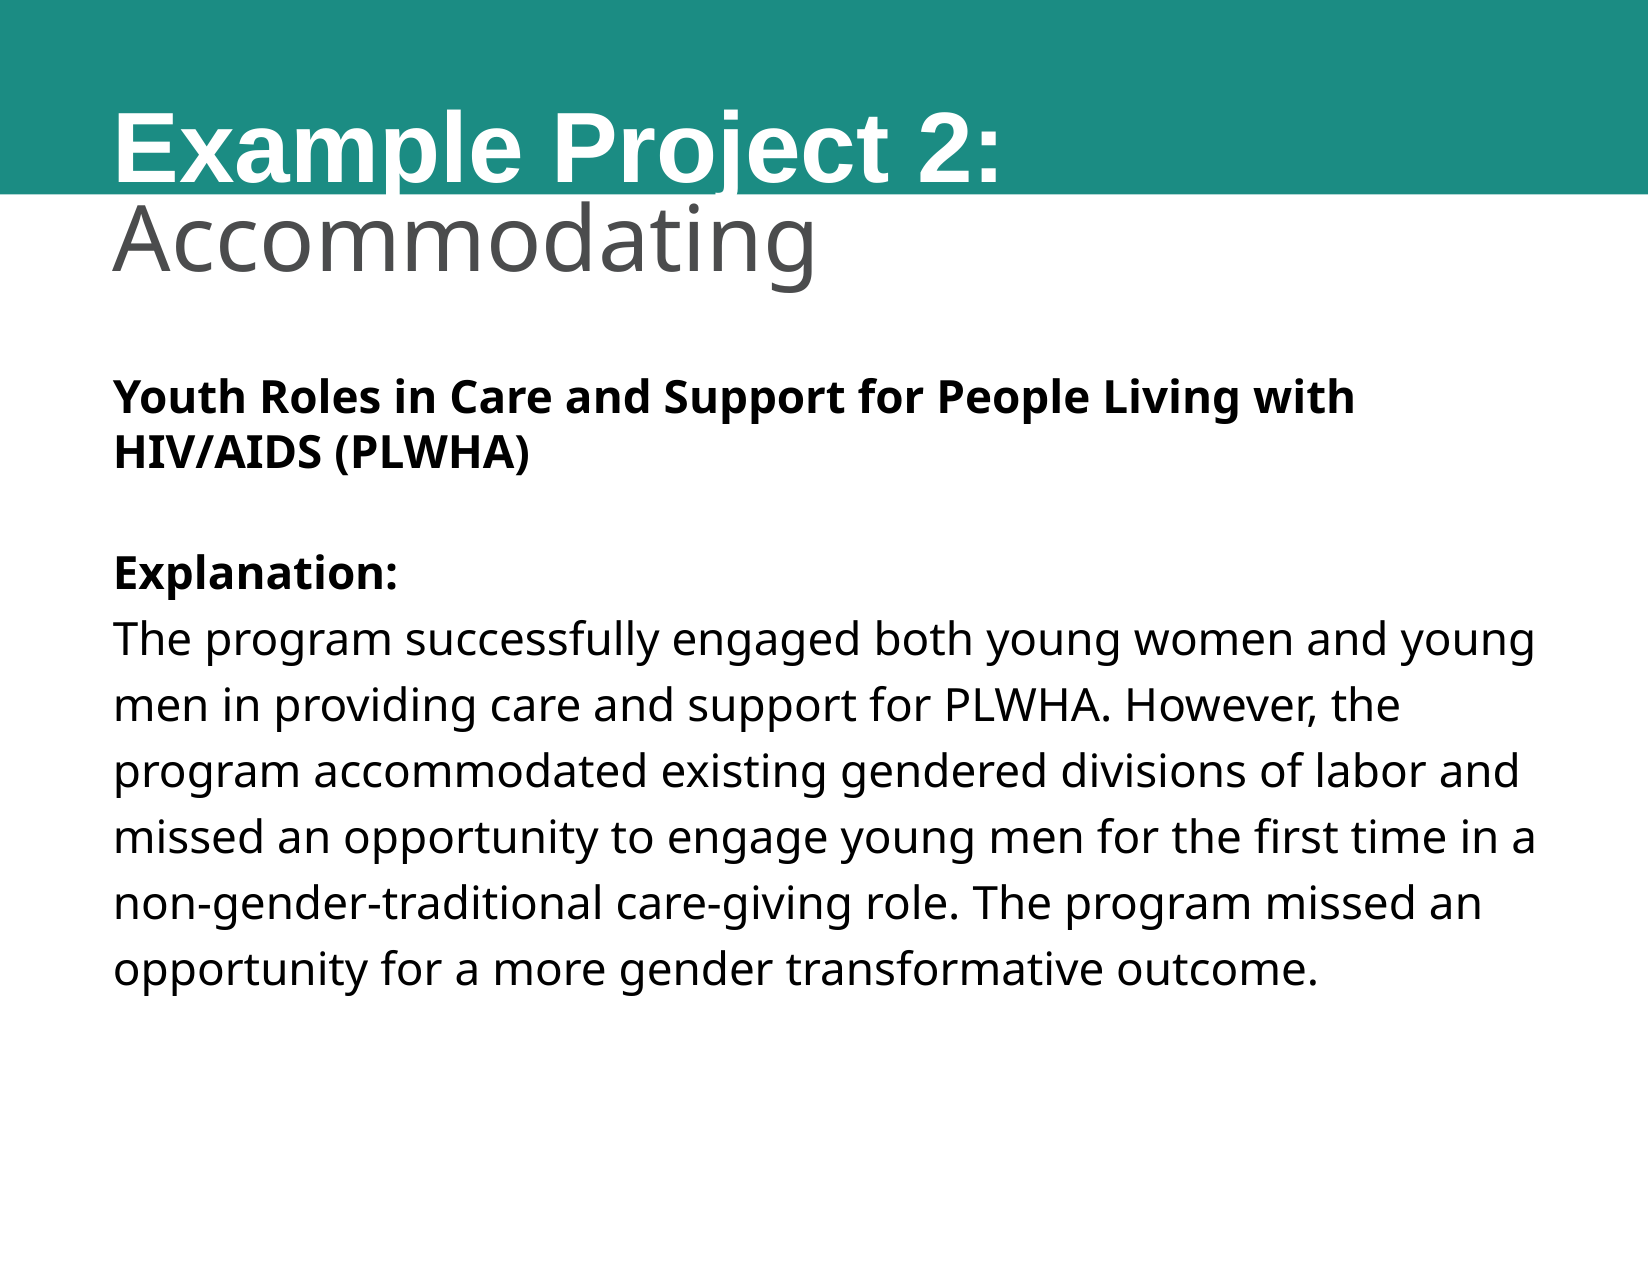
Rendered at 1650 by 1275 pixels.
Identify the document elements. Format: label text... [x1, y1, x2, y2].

list Accommodating [98, 172, 1475, 360]
list Youth Roles in Care and Support for People Living with HIV/AIDS (PLWHA) Explanation: The program successfully engaged both young women and young men in providing care and support for PLWHA. However, the program accommodated existing gendered divisions of labor and missed an opportunity to engage young men for the first time in a non-gender-traditional care-giving role. The program missed an opportunity for a more gender transformative outcome. [98, 360, 1588, 830]
title Example Project 2: [98, 75, 1522, 263]
